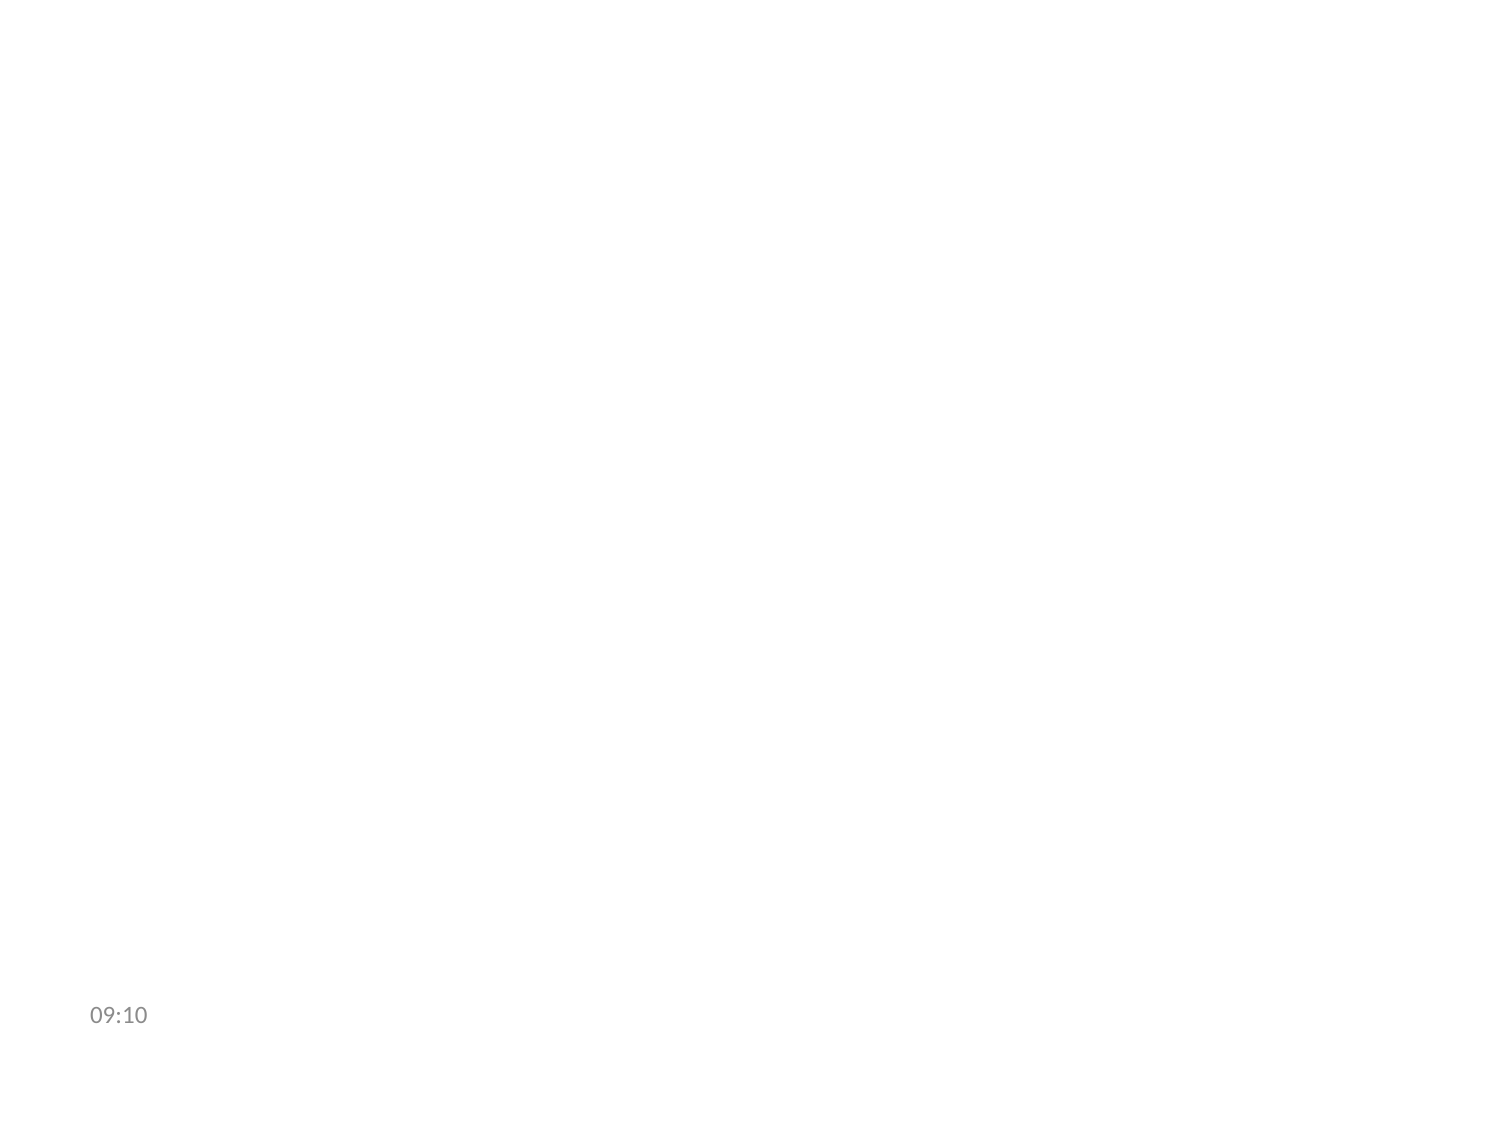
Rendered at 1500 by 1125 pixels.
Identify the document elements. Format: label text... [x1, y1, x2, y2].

text_box 15:35 [75, 983, 425, 1044]
